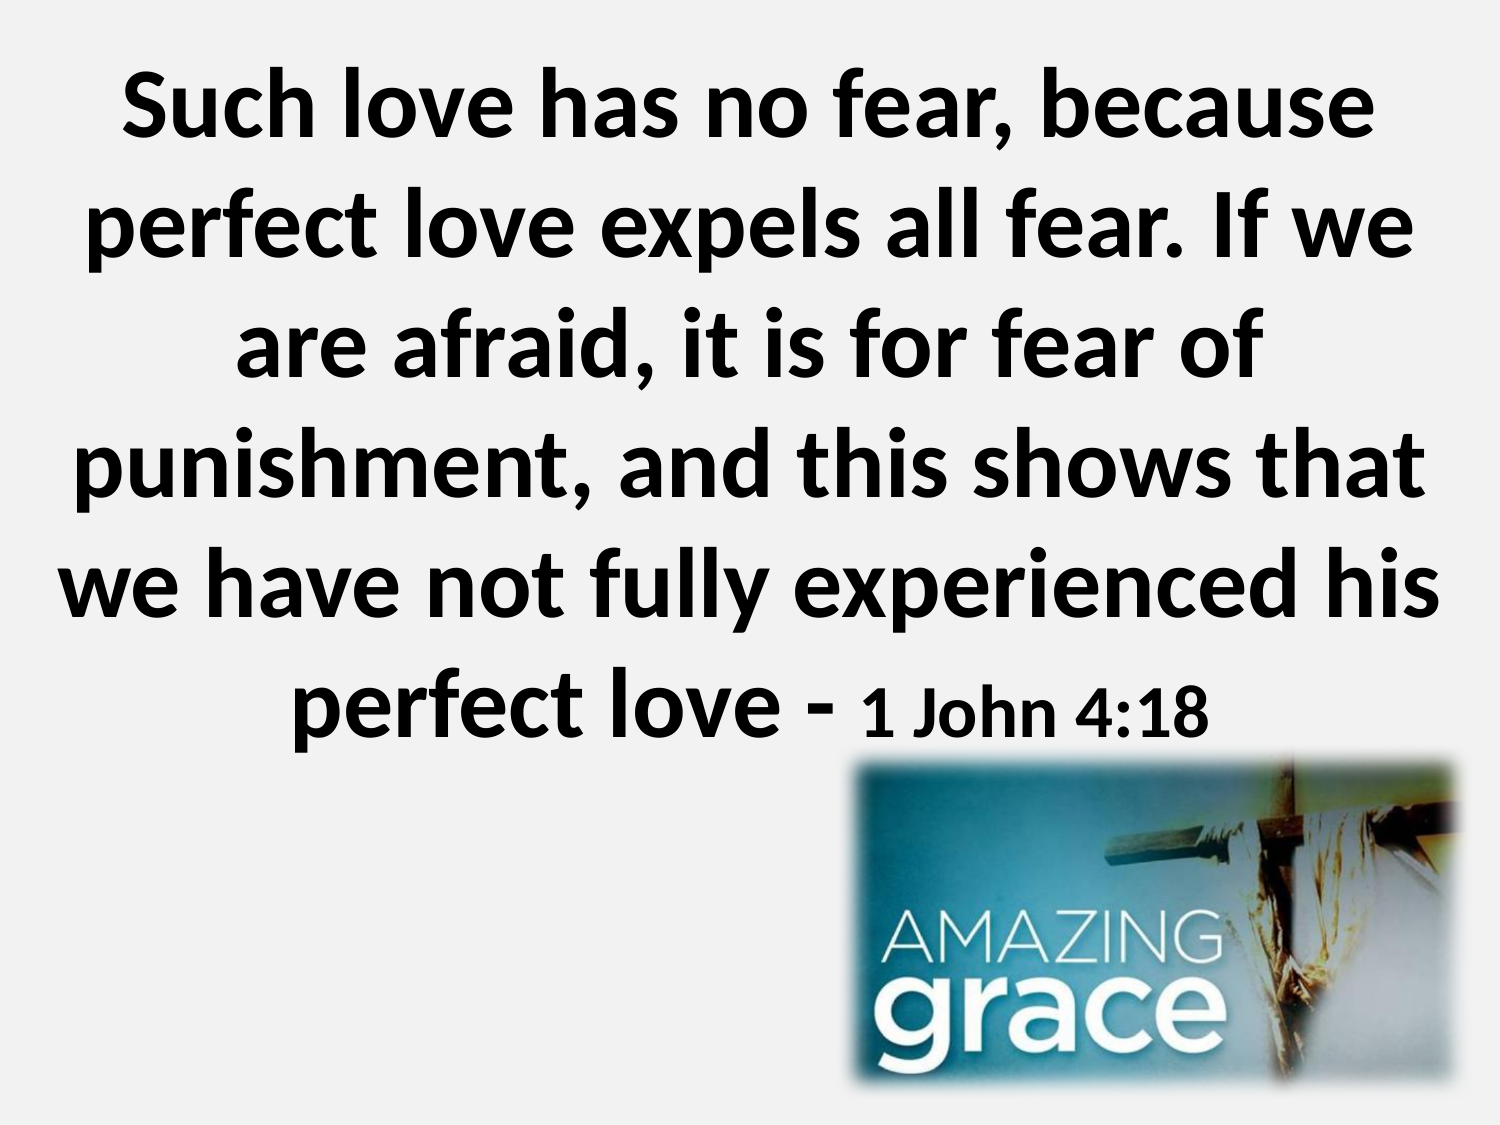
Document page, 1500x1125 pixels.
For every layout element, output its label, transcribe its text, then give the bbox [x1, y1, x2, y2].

picture [836, 743, 1472, 1100]
text_box Such love has no fear, because perfect love expels all fear. If we are afraid, it is for fear of punishment, and this shows that we have not fully experienced his perfect love - 1 John 4:18 [0, 29, 1500, 765]
text_box [734, 342, 766, 540]
